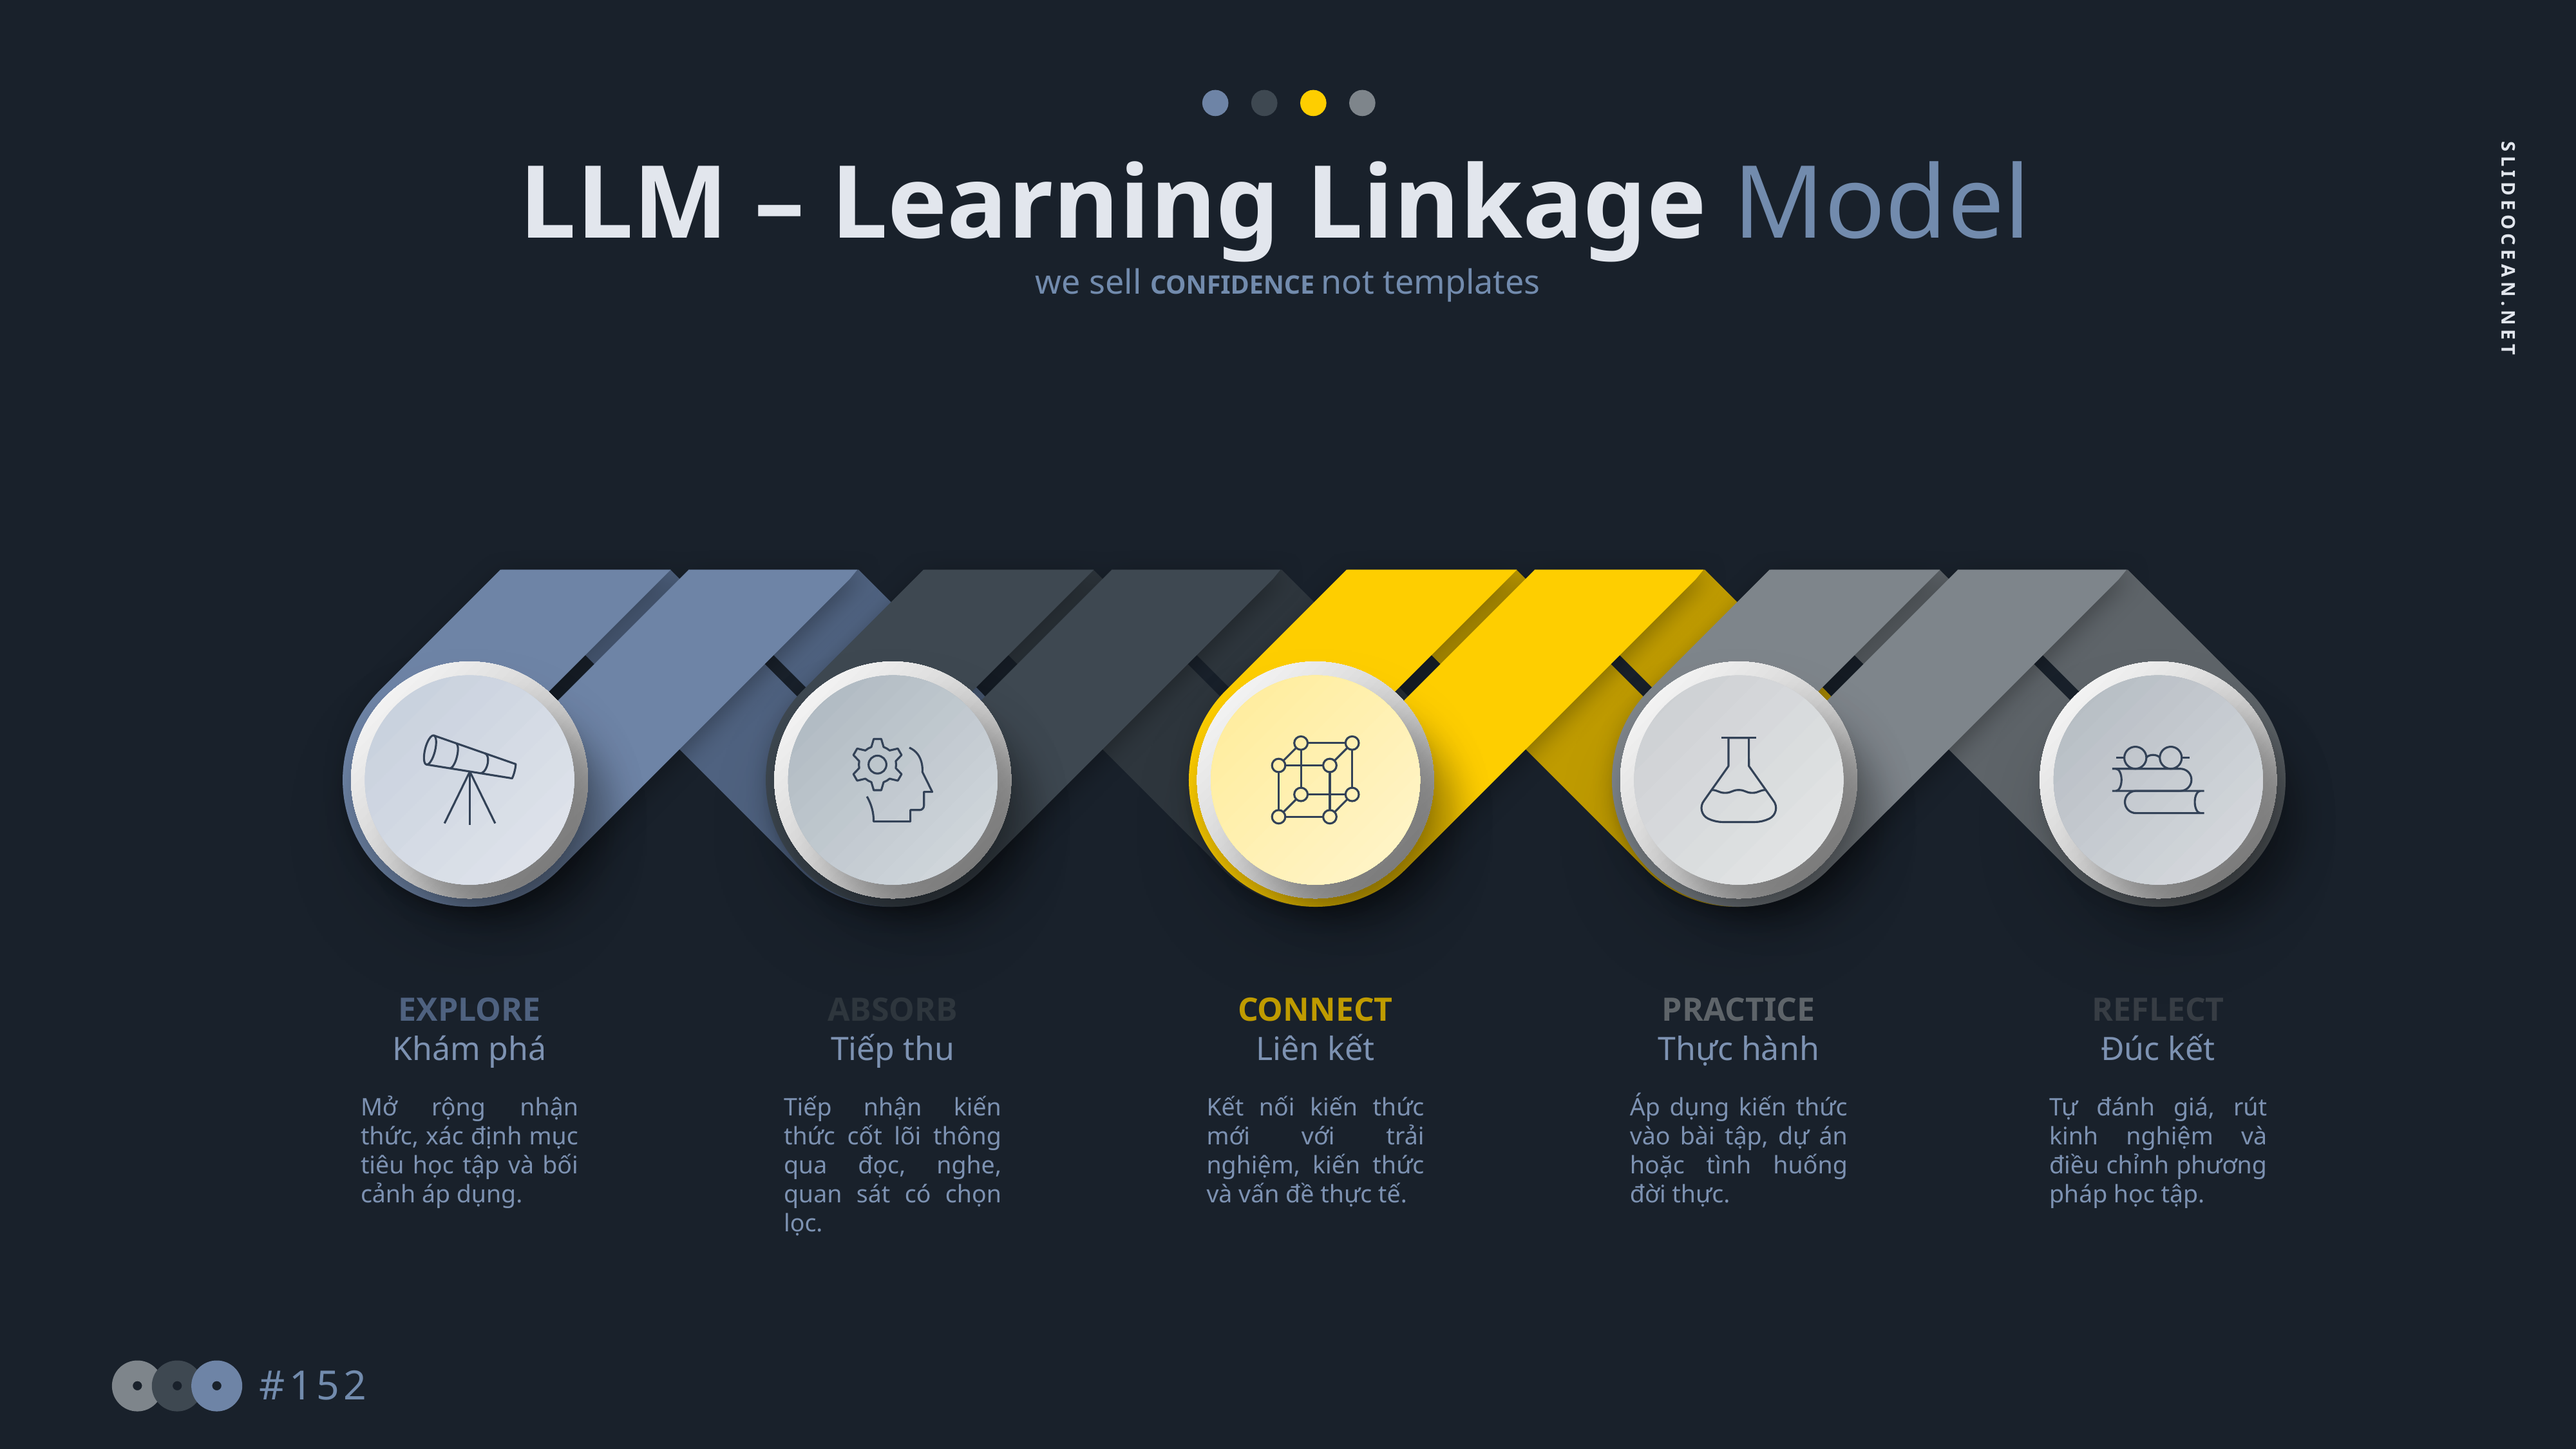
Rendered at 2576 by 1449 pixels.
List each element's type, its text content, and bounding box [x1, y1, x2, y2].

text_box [350, 661, 589, 899]
text_box [1254, 569, 1520, 661]
text_box [768, 734, 773, 752]
text_box [1299, 89, 1328, 117]
text_box [1250, 89, 1279, 117]
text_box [1620, 661, 1858, 899]
text_box LLM – Learning Linkage Model [509, 132, 2066, 263]
text_box [408, 569, 674, 661]
text_box [1964, 692, 2039, 814]
text_box [1677, 569, 1943, 661]
text_box [694, 688, 773, 818]
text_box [773, 661, 1012, 899]
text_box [2039, 661, 2277, 899]
text_box [1858, 569, 2129, 796]
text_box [1197, 983, 1435, 1214]
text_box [1197, 661, 1435, 899]
text_box [345, 734, 350, 752]
text_box [589, 569, 860, 796]
text_box #152 [259, 1359, 1142, 1408]
text_box [1223, 579, 1308, 661]
text_box [2069, 579, 2221, 661]
text_box [800, 579, 885, 661]
text_box [1348, 89, 1377, 117]
text_box [1201, 89, 1230, 117]
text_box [2039, 983, 2277, 1214]
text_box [350, 983, 589, 1214]
text_box [1646, 579, 1731, 661]
text_box [1012, 569, 1283, 796]
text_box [1620, 983, 1858, 1214]
text_box [1435, 569, 1706, 796]
text_box [1117, 688, 1197, 818]
text_box [1540, 688, 1620, 818]
text_box we sell CONFIDENCE not templates [1026, 255, 1550, 306]
text_box [831, 569, 1097, 661]
text_box [1191, 733, 1197, 752]
text_box [1614, 733, 1620, 752]
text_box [773, 983, 1012, 1214]
